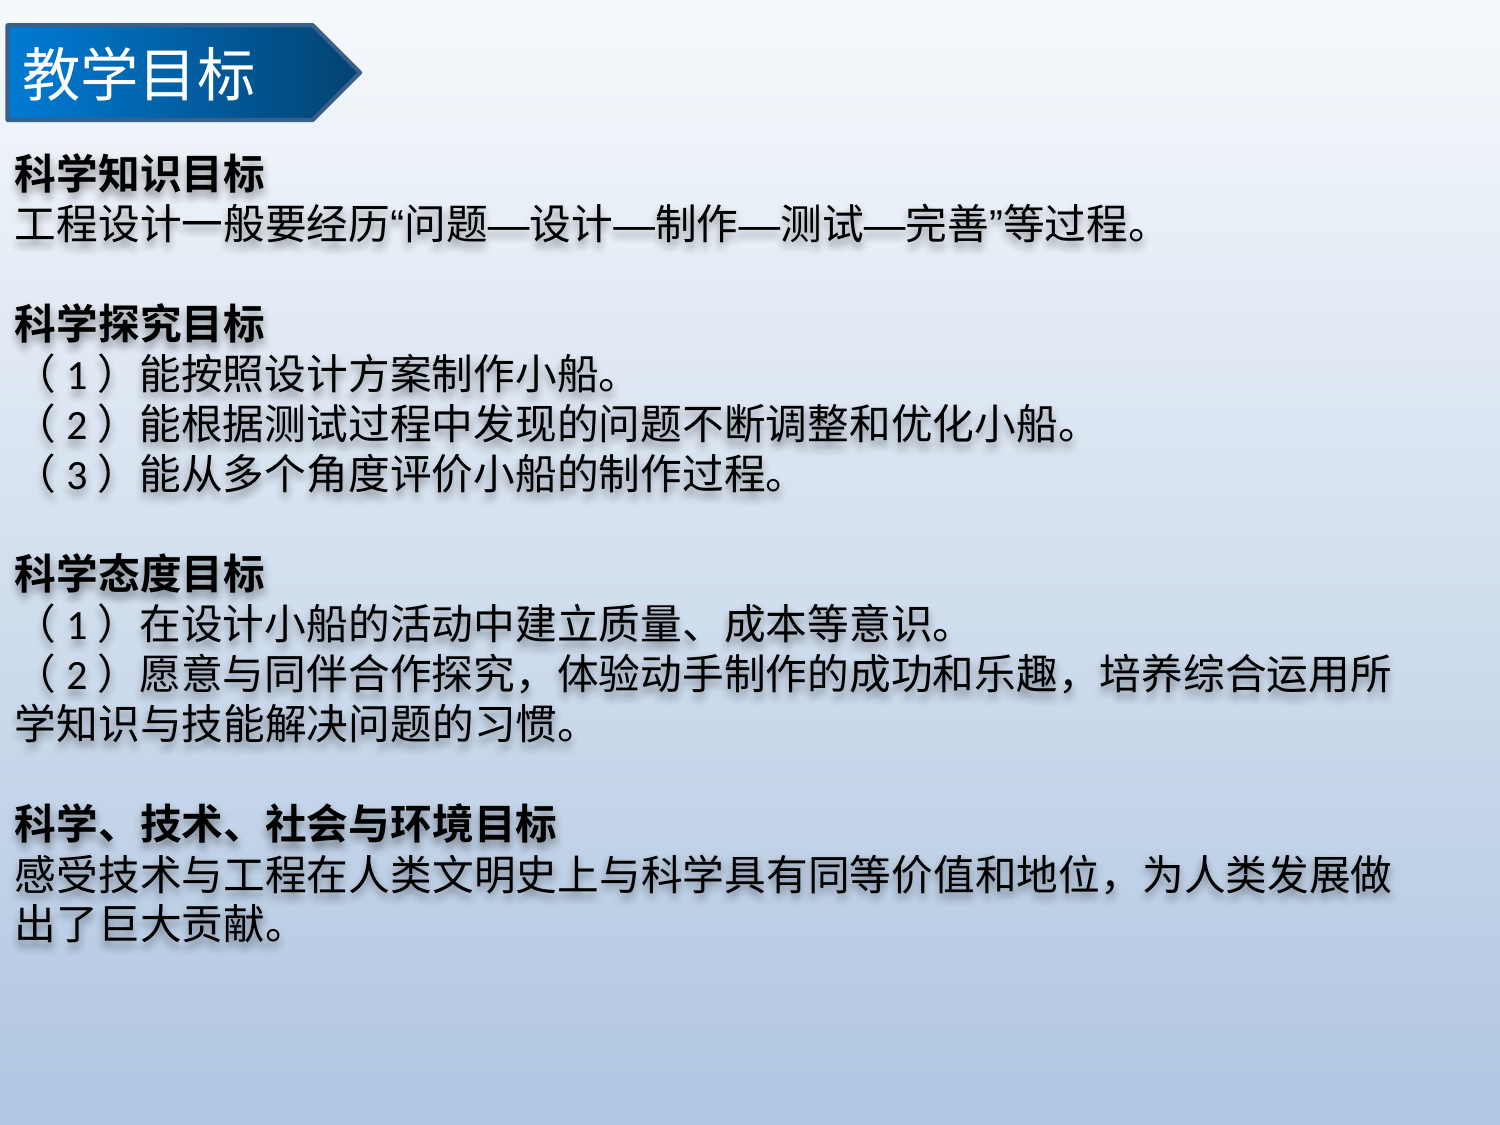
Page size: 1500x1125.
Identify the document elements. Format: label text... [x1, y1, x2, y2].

text_box 教学目标 [5, 23, 363, 123]
text_box 科学知识目标 工程设计一般要经历“问题—设计—制作—测试—完善”等过程。 科学探究目标 （1）能按照设计方案制作小船。 （2）能根据测试过程中发现的问题不断调整和优化小船。 （3）能从多个角度评价小船的制作过程。 科学态度目标 （1）在设计小船的活动中建立质量、成本等意识。 （2）愿意与同伴合作探究，体验动手制作的成功和乐趣，培养综合运用所学知识与技能解决问题的习惯。 科学、技术、社会与环境目标 感受技术与工程在人类文明史上与科学具有同等价值和地位，为人类发展做出了巨大贡献。 [0, 140, 1427, 956]
